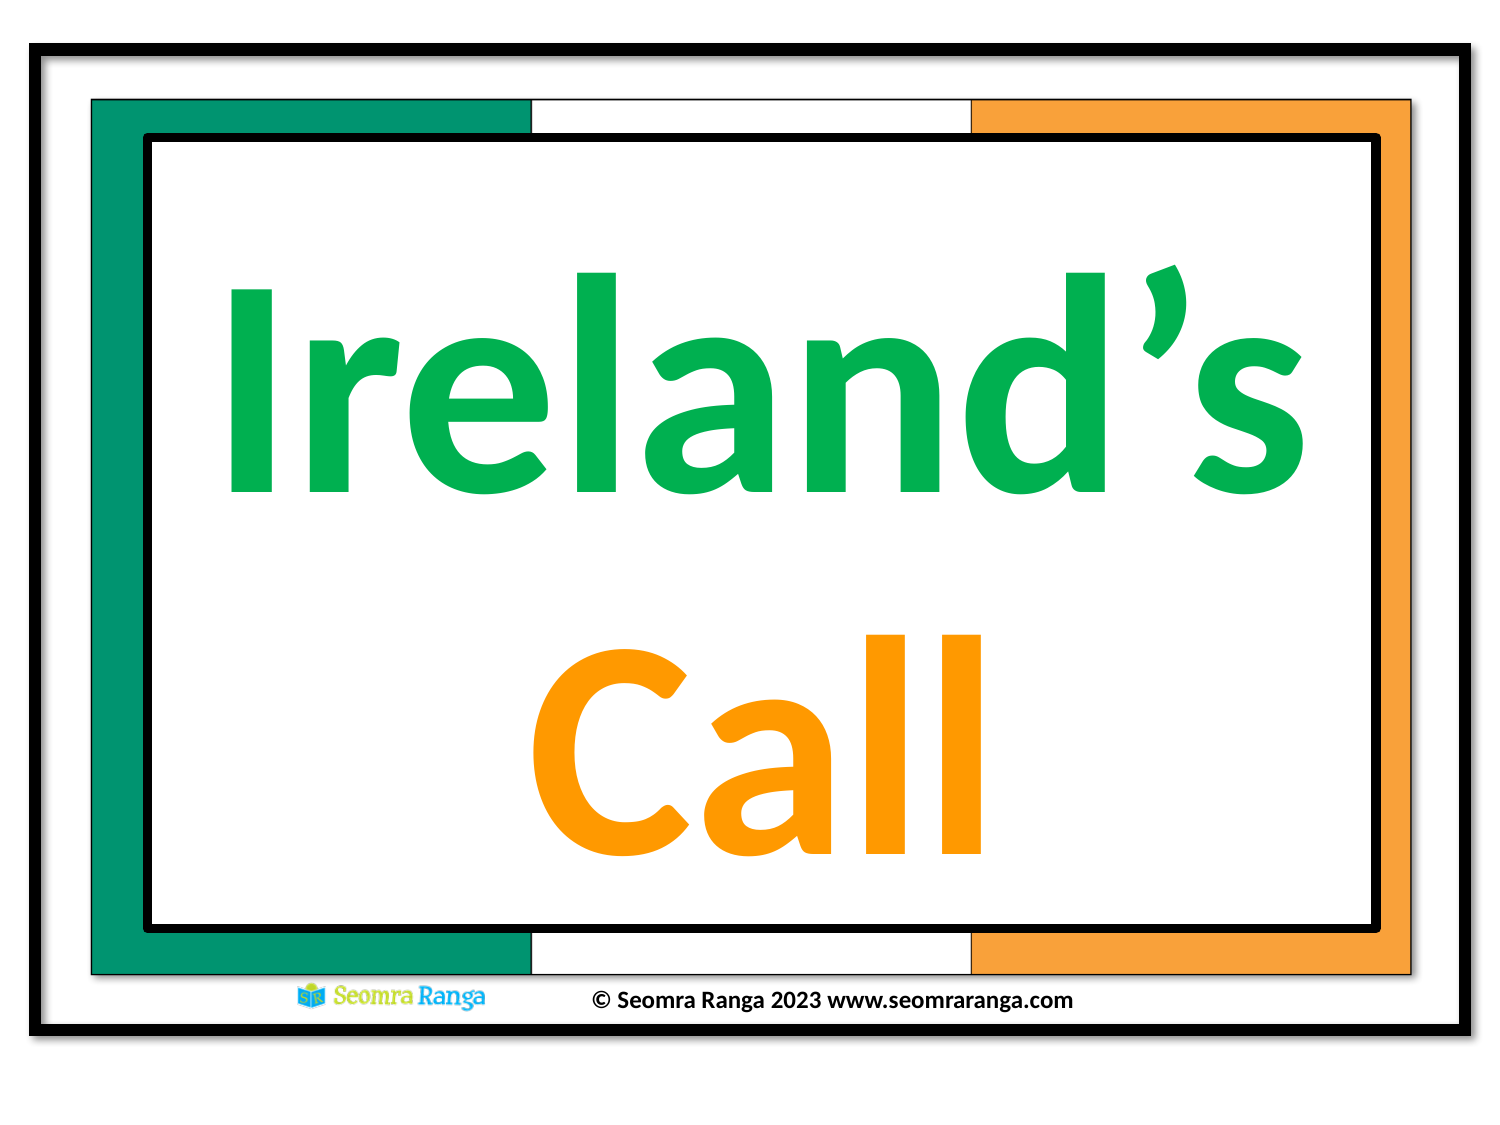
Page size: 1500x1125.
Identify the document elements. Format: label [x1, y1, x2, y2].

picture [41, 55, 1459, 1024]
